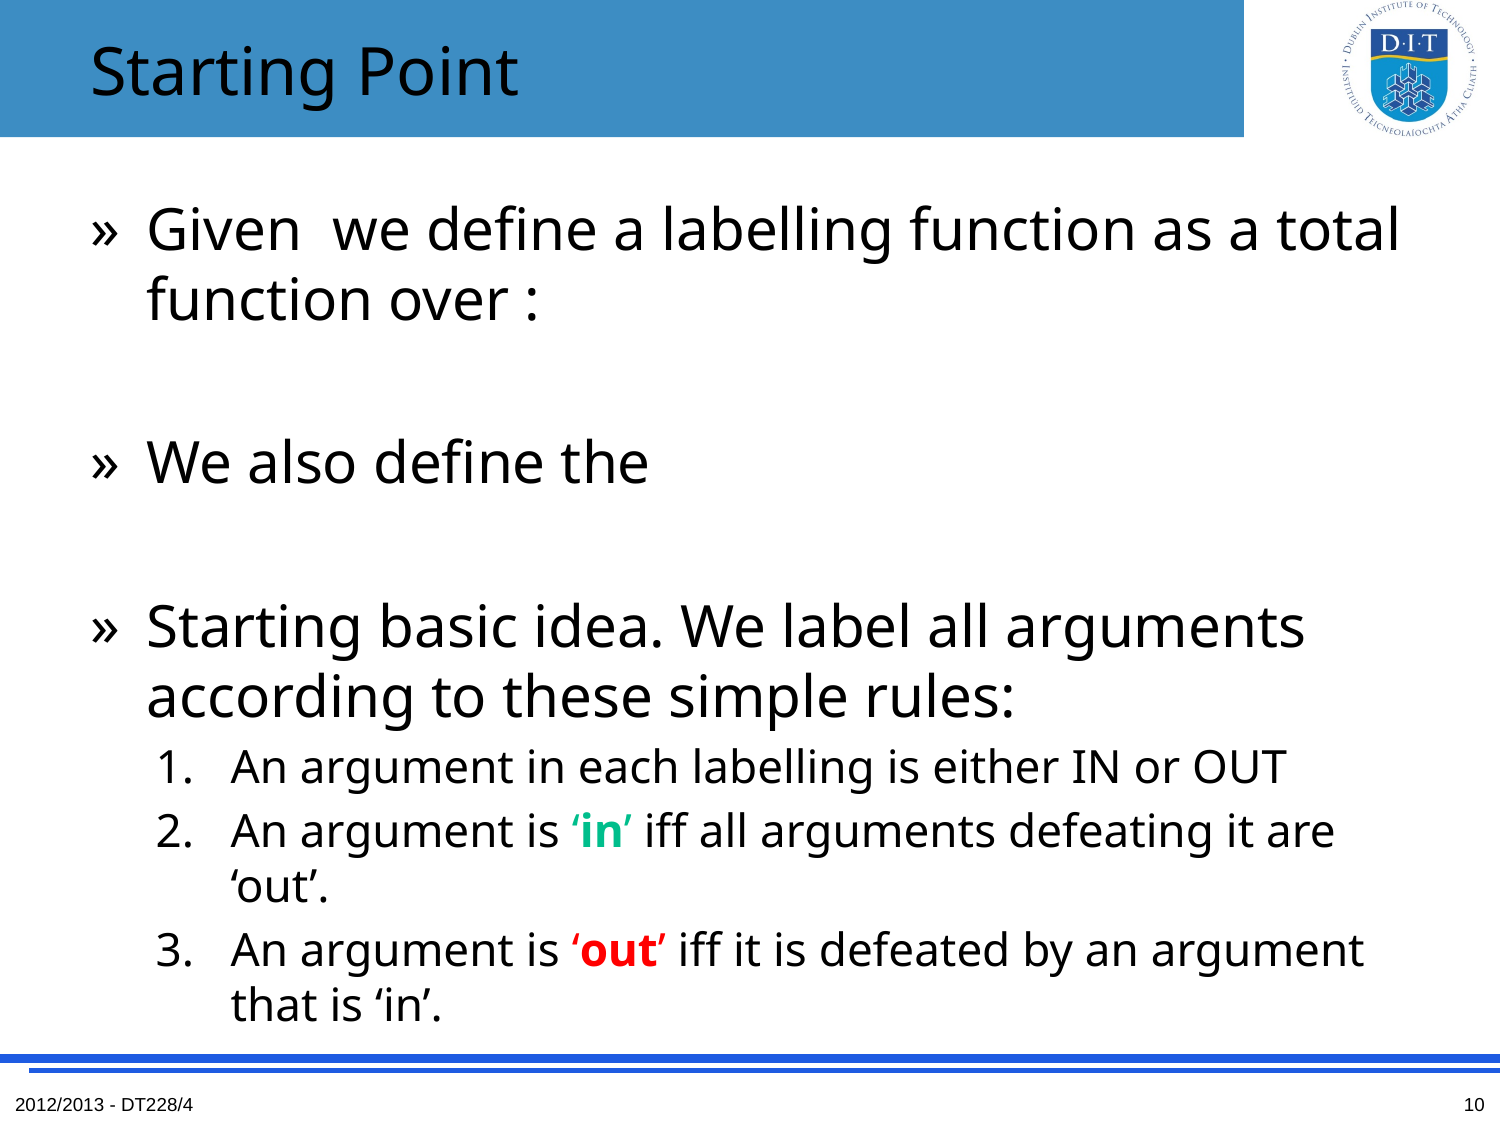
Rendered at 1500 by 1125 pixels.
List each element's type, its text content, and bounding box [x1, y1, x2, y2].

slide_number 10 [1149, 1084, 1500, 1125]
title Starting Point [74, 0, 1105, 138]
slide_number 2012/2013 - DT228/4 [0, 1084, 351, 1125]
picture [1340, 0, 1478, 138]
